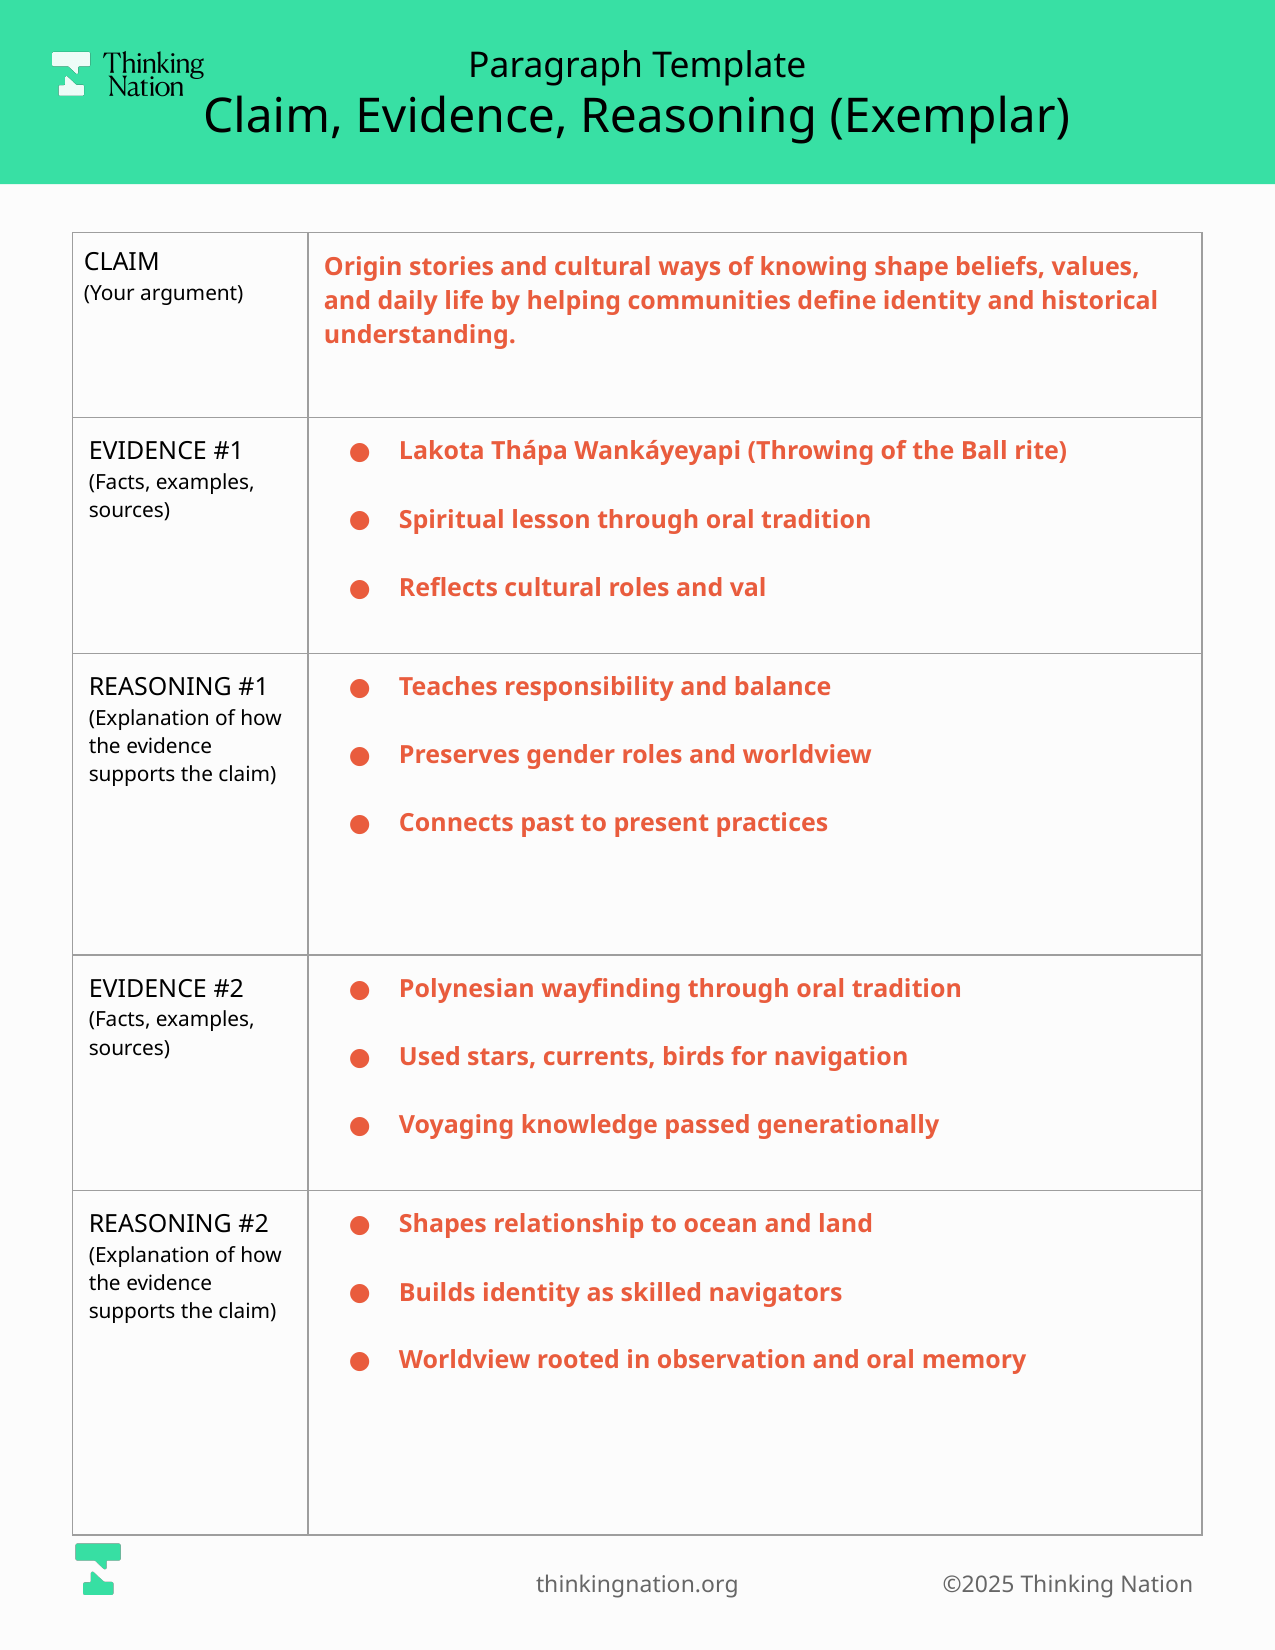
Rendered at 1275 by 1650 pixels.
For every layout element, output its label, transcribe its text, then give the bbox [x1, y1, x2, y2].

picture [62, 1533, 134, 1605]
picture [35, 37, 210, 110]
text_box ©2025 Thinking Nation [907, 1553, 1210, 1605]
table_cell Shapes relationship to ocean and land Builds identity as skilled navigators Worldview rooted in observation and oral memory [309, 1191, 1201, 1534]
table_header Origin stories and cultural ways of knowing shape beliefs, values, and daily life by helping communities define identity and historical understanding. [309, 233, 1201, 417]
table_cell EVIDENCE #2 (Facts, examples, sources) [73, 956, 307, 1190]
table_cell REASONING #2 (Explanation of how the evidence supports the claim) [73, 1191, 307, 1534]
table_header CLAIM (Your argument) [73, 233, 307, 417]
table_cell Lakota Thápa Wankáyeyapi (Throwing of the Ball rite) Spiritual lesson through oral tradition Reflects cultural roles and val [309, 418, 1201, 653]
table_cell Polynesian wayfinding through oral tradition Used stars, currents, birds for navigation Voyaging knowledge passed generationally [309, 956, 1201, 1190]
table_cell EVIDENCE #1 (Facts, examples, sources) [73, 418, 307, 653]
table_cell Teaches responsibility and balance Preserves gender roles and worldview Connects past to present practices [309, 654, 1201, 954]
table_cell REASONING #1 (Explanation of how the evidence supports the claim) [73, 654, 307, 954]
text_box Paragraph Template Claim, Evidence, Reasoning (Exemplar) [0, 0, 1275, 185]
text_box thinkingnation.org [486, 1553, 789, 1605]
